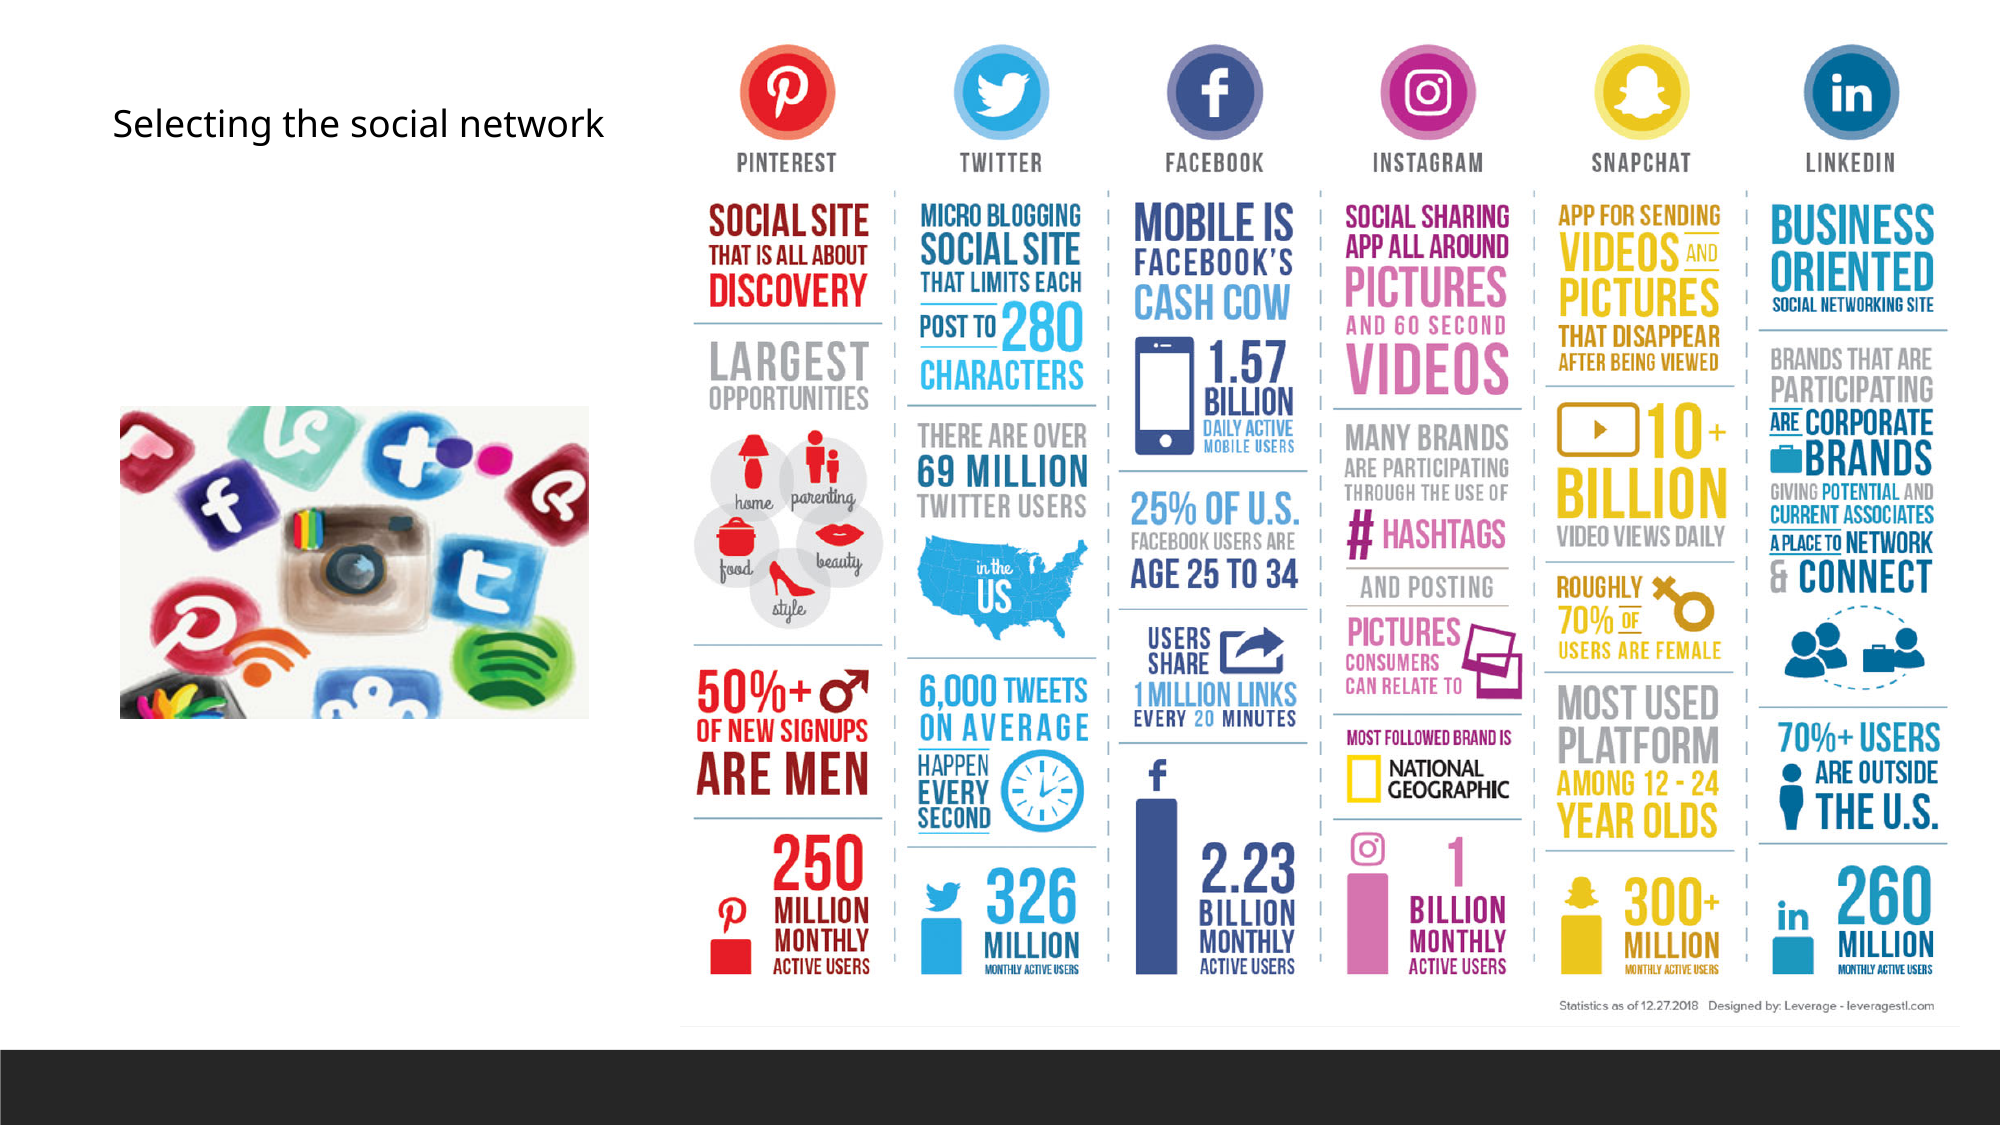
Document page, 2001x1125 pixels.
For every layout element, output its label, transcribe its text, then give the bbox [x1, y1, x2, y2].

picture [680, 0, 1961, 1028]
picture [119, 405, 590, 720]
text_box Selecting the social network [97, 92, 654, 153]
